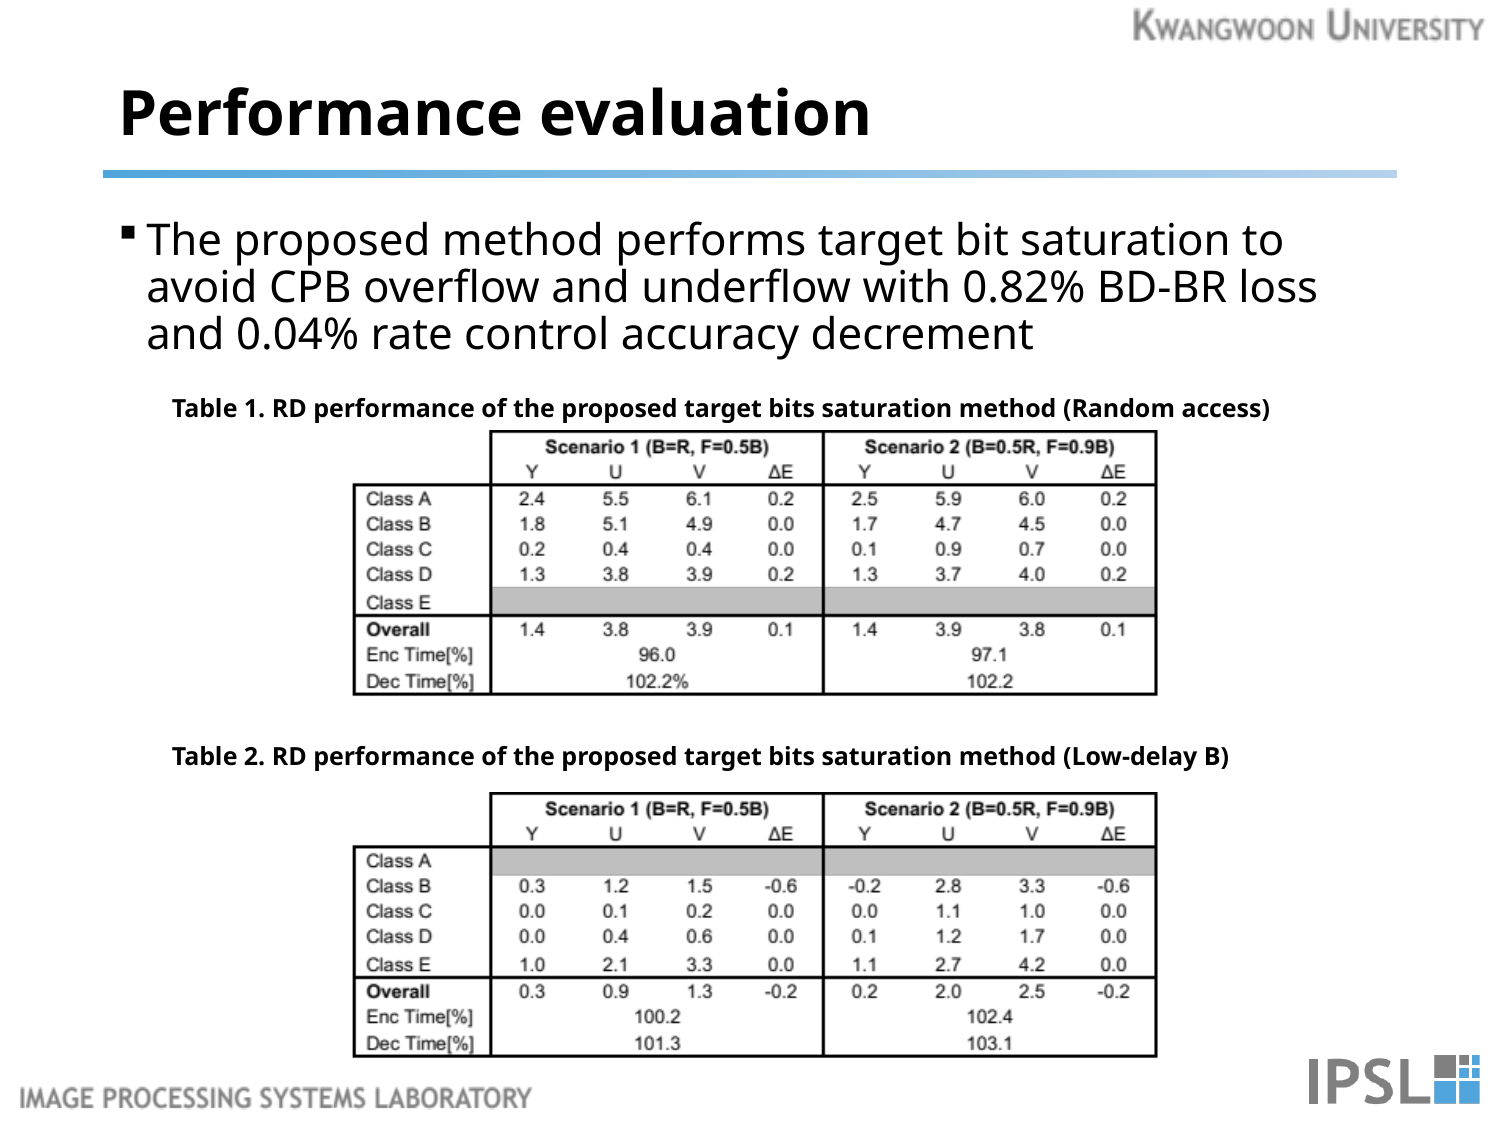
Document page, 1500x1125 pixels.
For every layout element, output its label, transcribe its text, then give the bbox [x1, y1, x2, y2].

text_box Table 2. RD performance of the proposed target bits saturation method (Low-delay B) [157, 733, 1343, 778]
picture [262, 792, 1238, 1097]
picture [262, 430, 1238, 735]
list The proposed method performs target bit saturation to avoid CPB overflow and underflow with 0.82% BD-BR loss and 0.04% rate control accuracy decrement [103, 209, 1397, 1014]
text_box Table 1. RD performance of the proposed target bits saturation method (Random access) [157, 384, 1343, 430]
title Performance evaluation [103, 59, 1397, 171]
